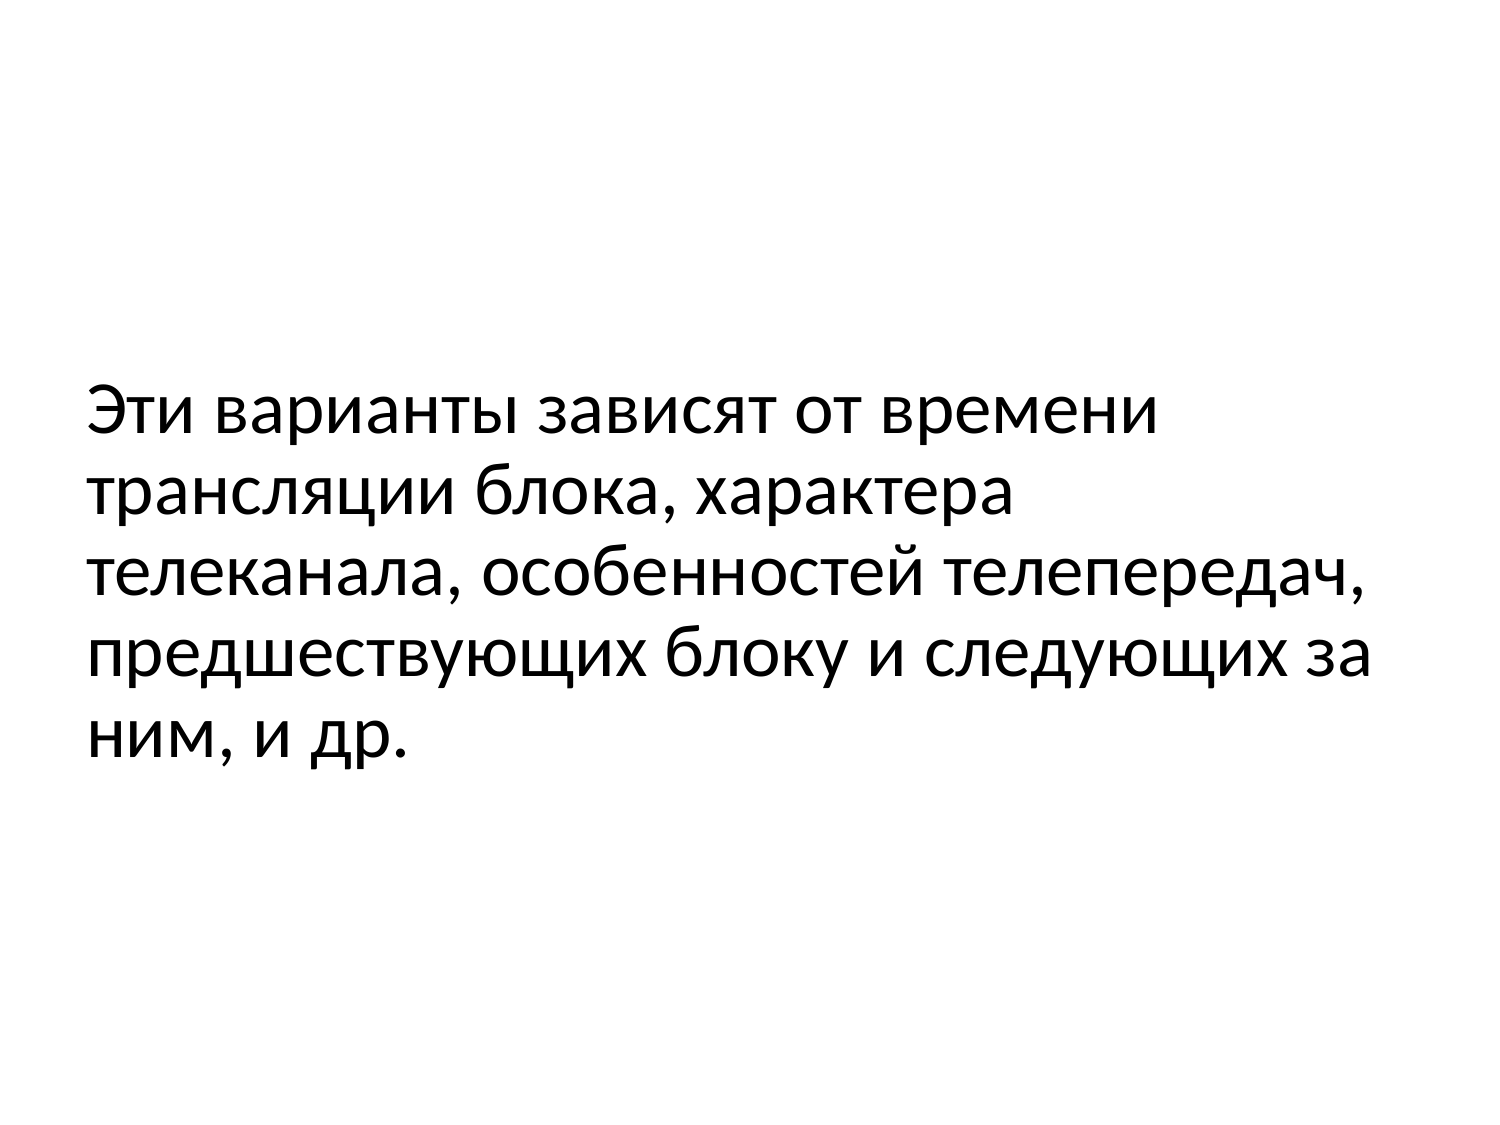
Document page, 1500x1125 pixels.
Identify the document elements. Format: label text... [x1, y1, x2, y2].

list Эти варианты зависят от времени трансляции блока, характера телеканала, особенностей телепередач, предшествующих блоку и следующих за ним, и др. [53, 255, 1425, 1079]
